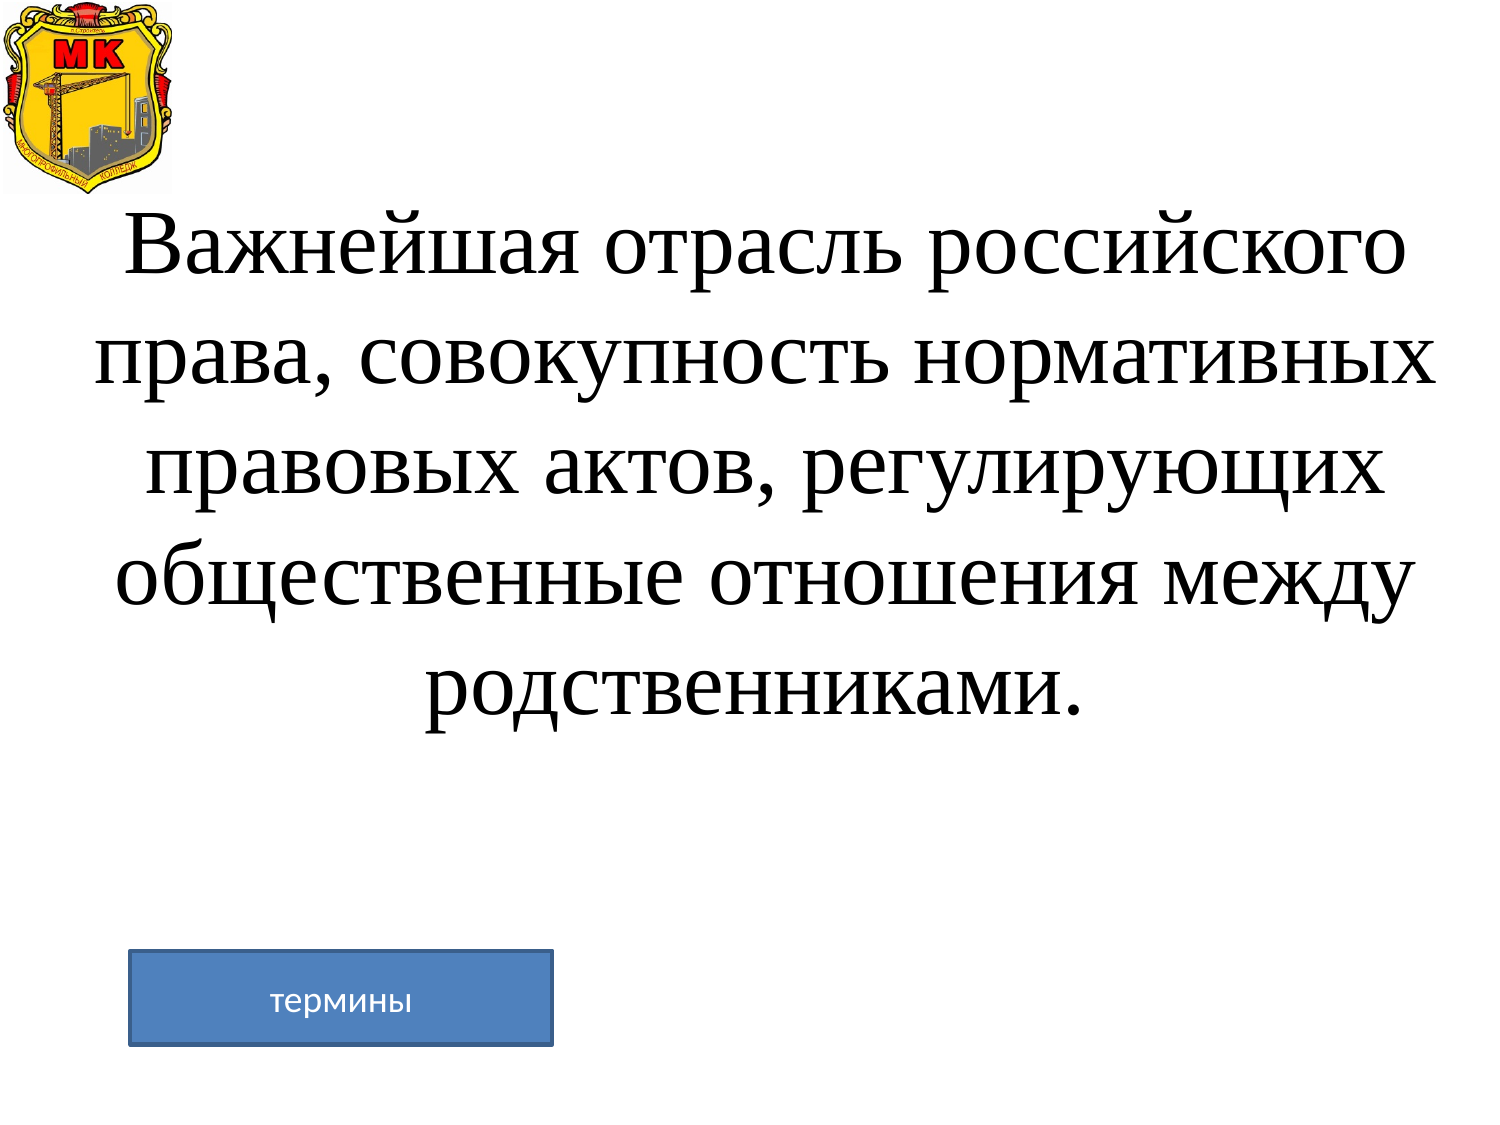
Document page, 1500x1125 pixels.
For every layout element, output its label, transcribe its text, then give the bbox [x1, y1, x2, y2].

title Важнейшая отрасль российского права, совокупность нормативных правовых актов, регулирующих общественные отношения между родственниками. [75, 45, 1459, 870]
text_box термины [128, 949, 554, 1047]
picture [3, 2, 172, 194]
